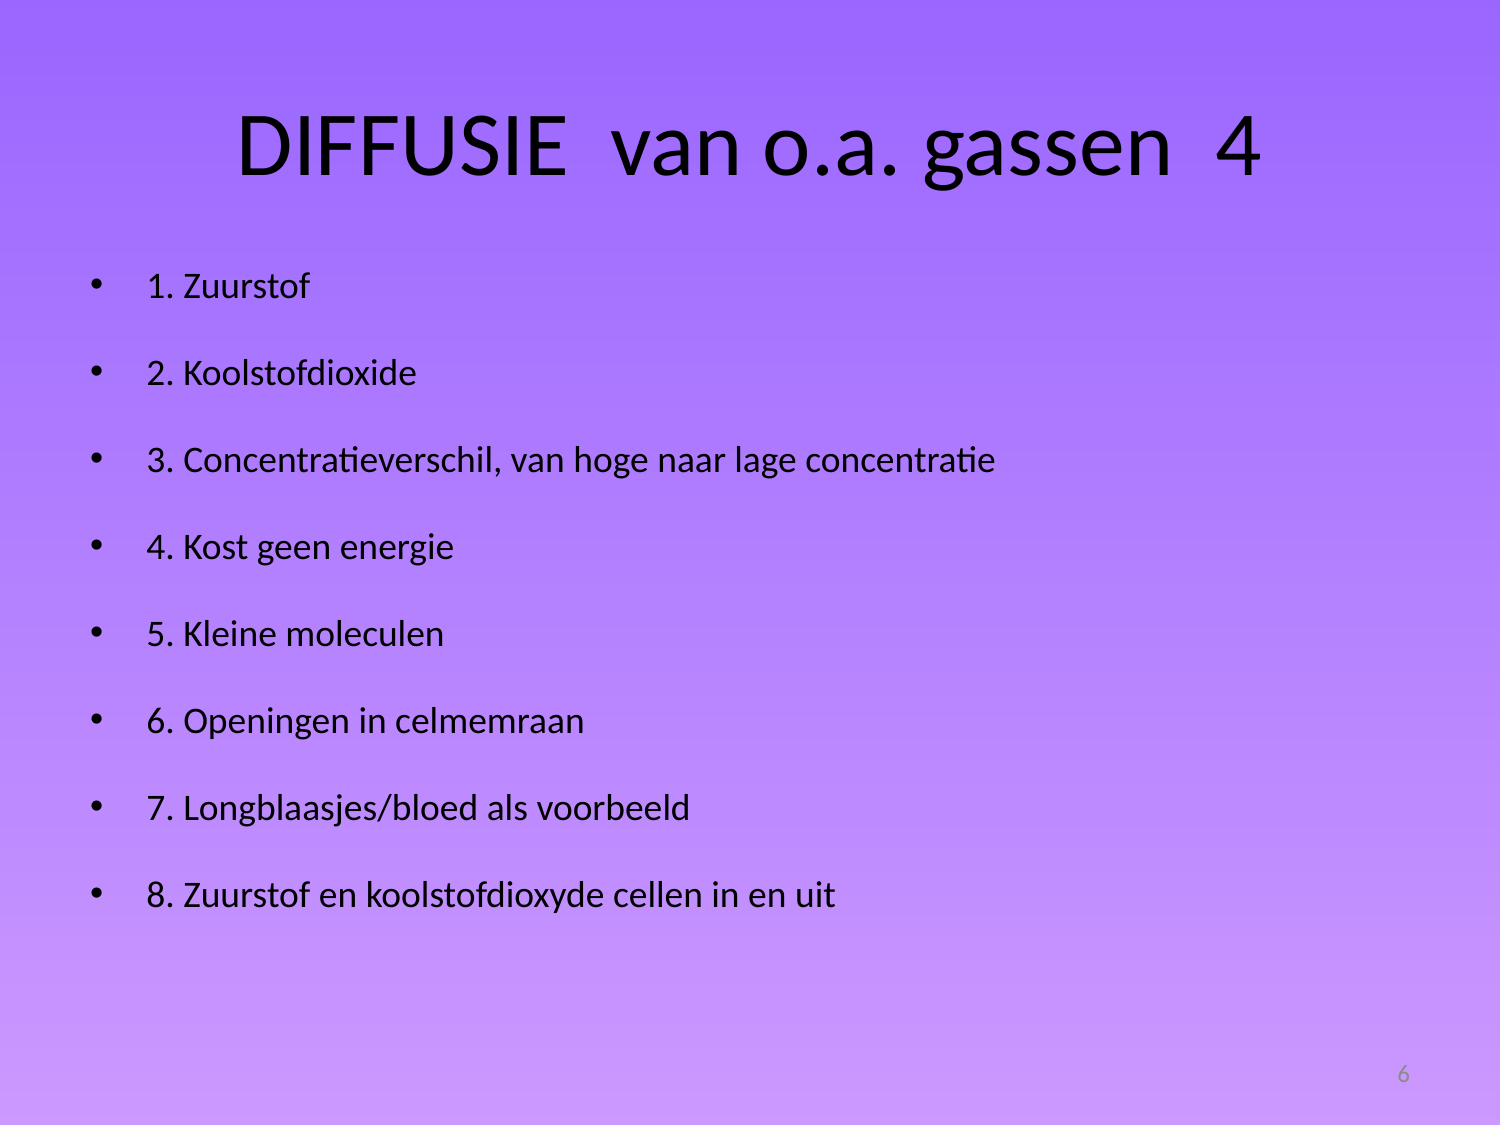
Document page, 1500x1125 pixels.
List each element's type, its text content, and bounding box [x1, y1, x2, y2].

list 1. Zuurstof 2. Koolstofdioxide 3. Concentratieverschil, van hoge naar lage concentratie 4. Kost geen energie 5. Kleine moleculen 6. Openingen in celmemraan 7. Longblaasjes/bloed als voorbeeld 8. Zuurstof en koolstofdioxyde cellen in en uit [75, 262, 1425, 1005]
slide_number 6 [1074, 1042, 1425, 1103]
title DIFFUSIE van o.a. gassen 4 [75, 45, 1425, 233]
